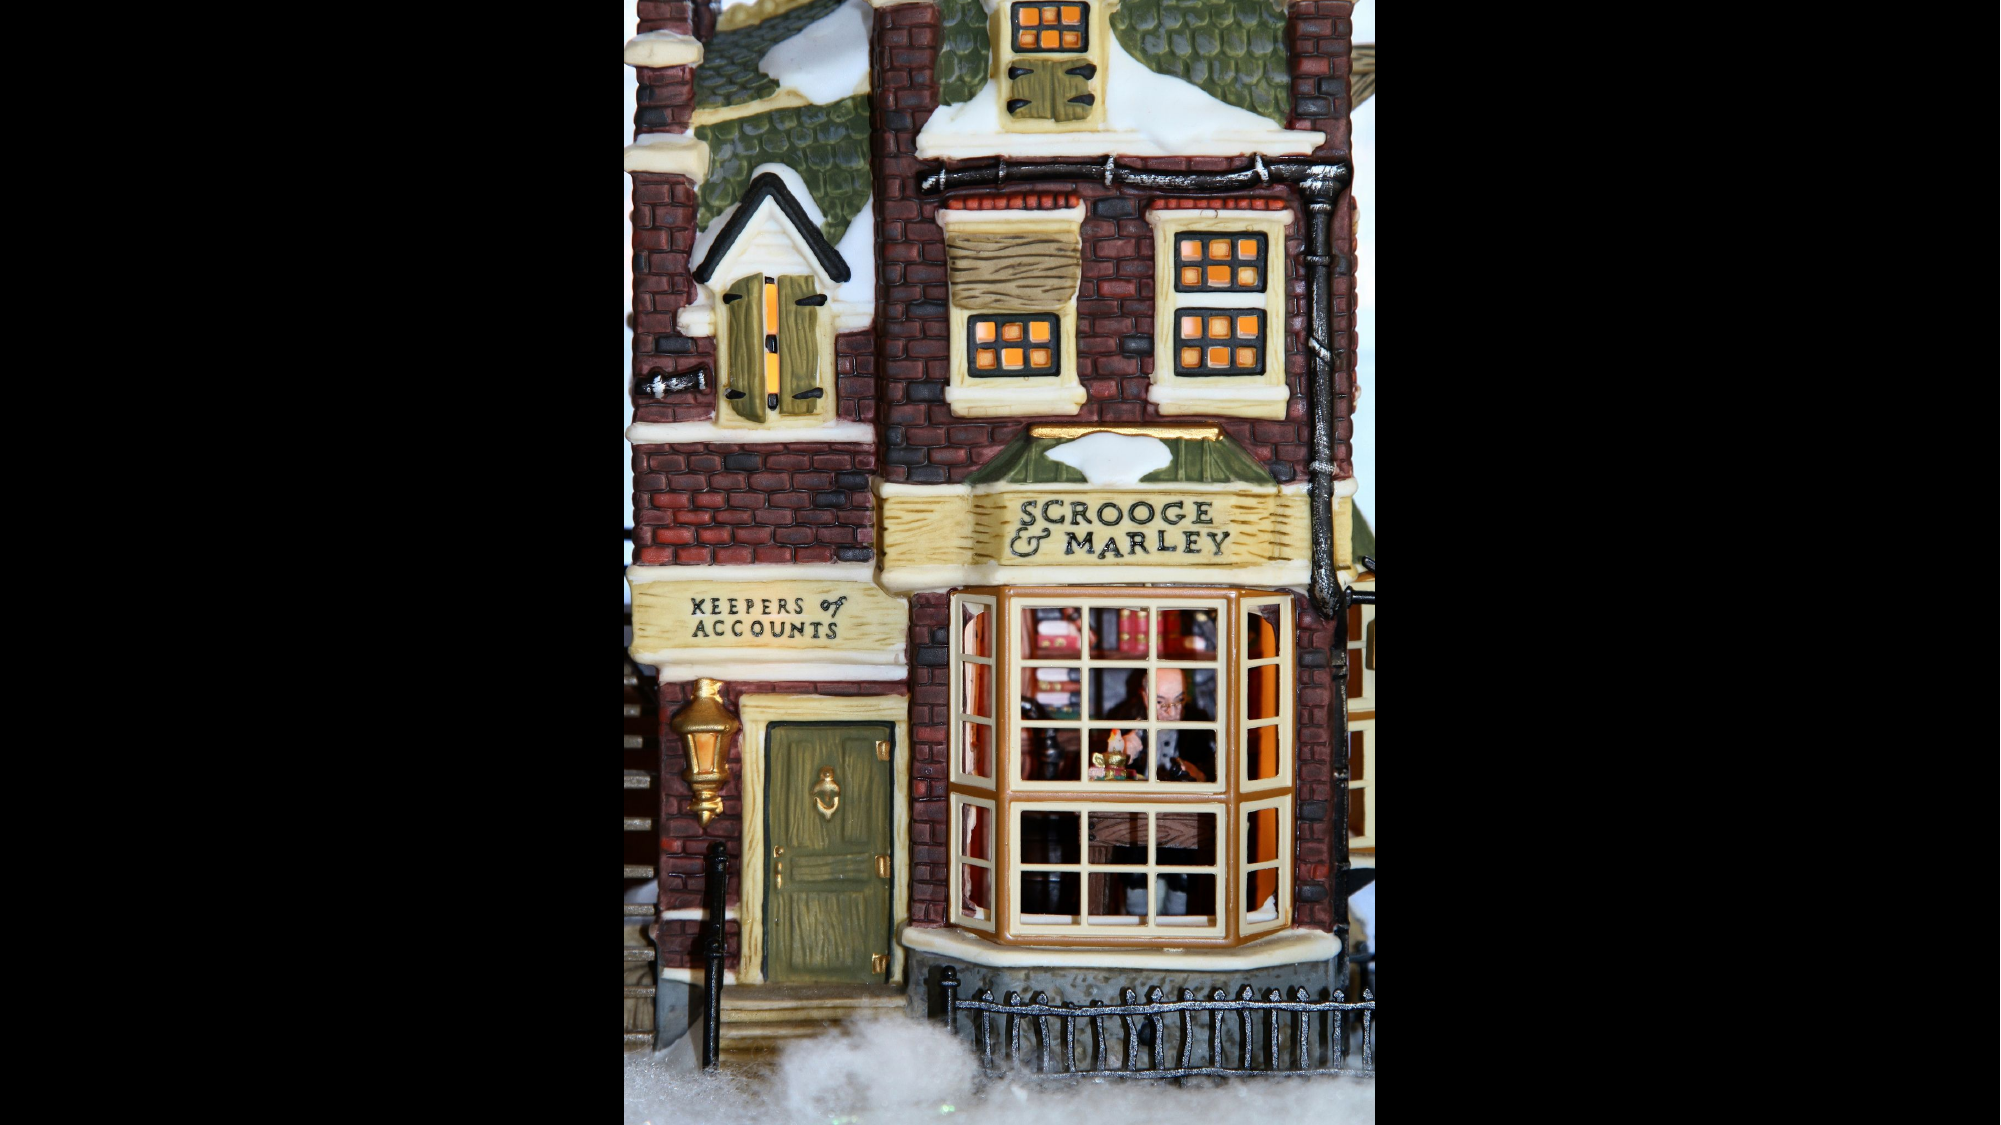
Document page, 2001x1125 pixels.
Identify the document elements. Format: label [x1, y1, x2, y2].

picture [624, 0, 1375, 1125]
